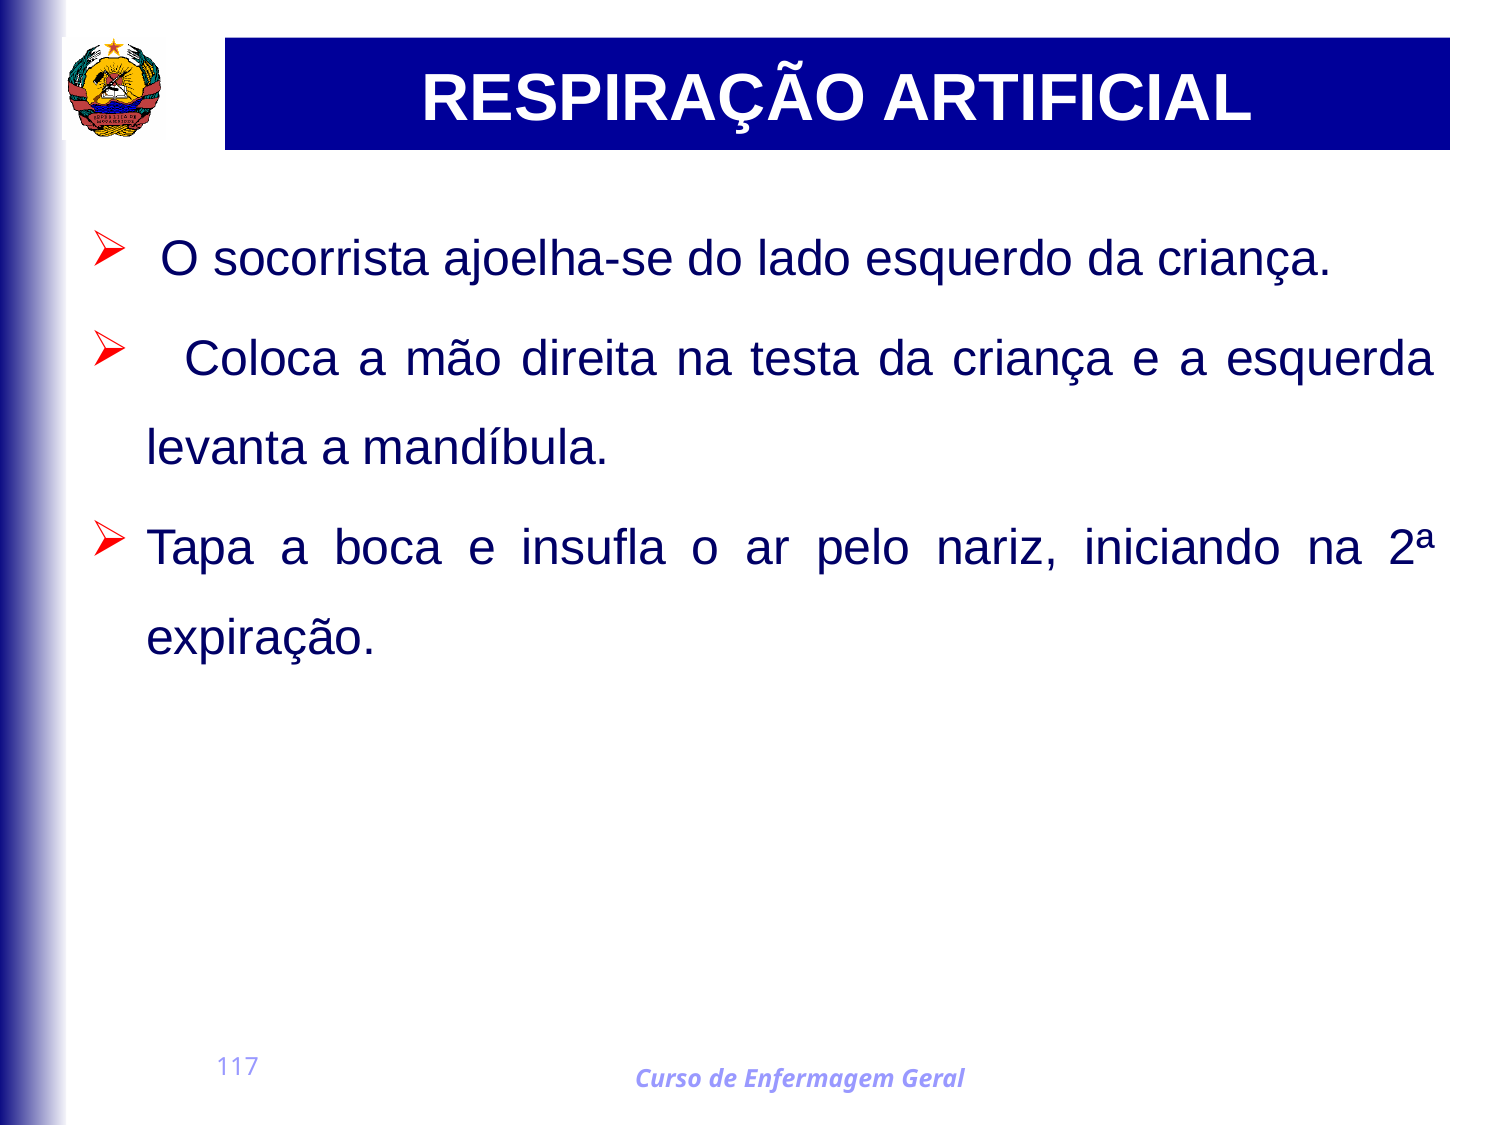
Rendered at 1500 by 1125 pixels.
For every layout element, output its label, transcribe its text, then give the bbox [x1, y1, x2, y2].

slide_number 117 [62, 1037, 413, 1098]
footer Curso de Enfermagem Geral [499, 1049, 1101, 1101]
title RESPIRAÇÃO ARTIFICIAL [224, 37, 1451, 151]
list O socorrista ajoelha-se do lado esquerdo da criança. Coloca a mão direita na testa da criança e a esquerda levanta a mandíbula. Tapa a boca e insufla o ar pelo nariz, iniciando na 2ª expiração. [74, 187, 1451, 1013]
